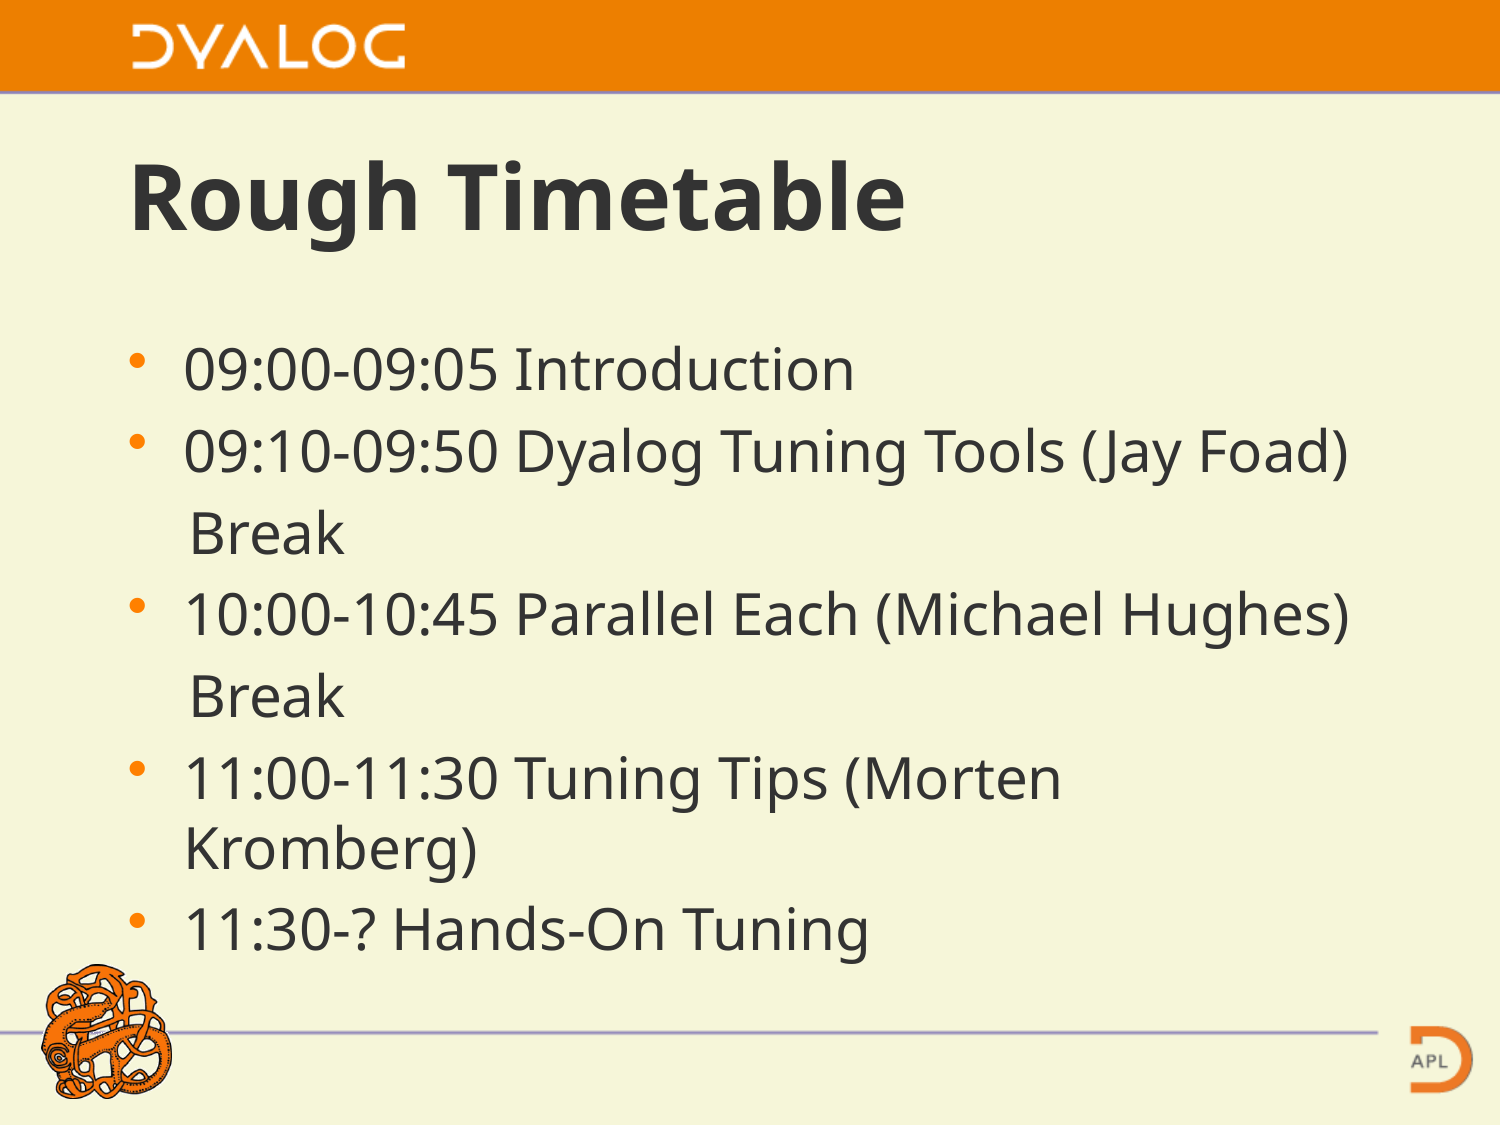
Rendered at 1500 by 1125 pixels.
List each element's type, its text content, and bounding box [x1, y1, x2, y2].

list 09:00-09:05 Introduction 09:10-09:50 Dyalog Tuning Tools (Jay Foad) Break 10:00-10:45 Parallel Each (Michael Hughes) Break 11:00-11:30 Tuning Tips (Morten Kromberg) 11:30-? Hands-On Tuning [112, 324, 1388, 1000]
title Rough Timetable [112, 99, 1388, 288]
picture [0, 0, 1500, 1125]
